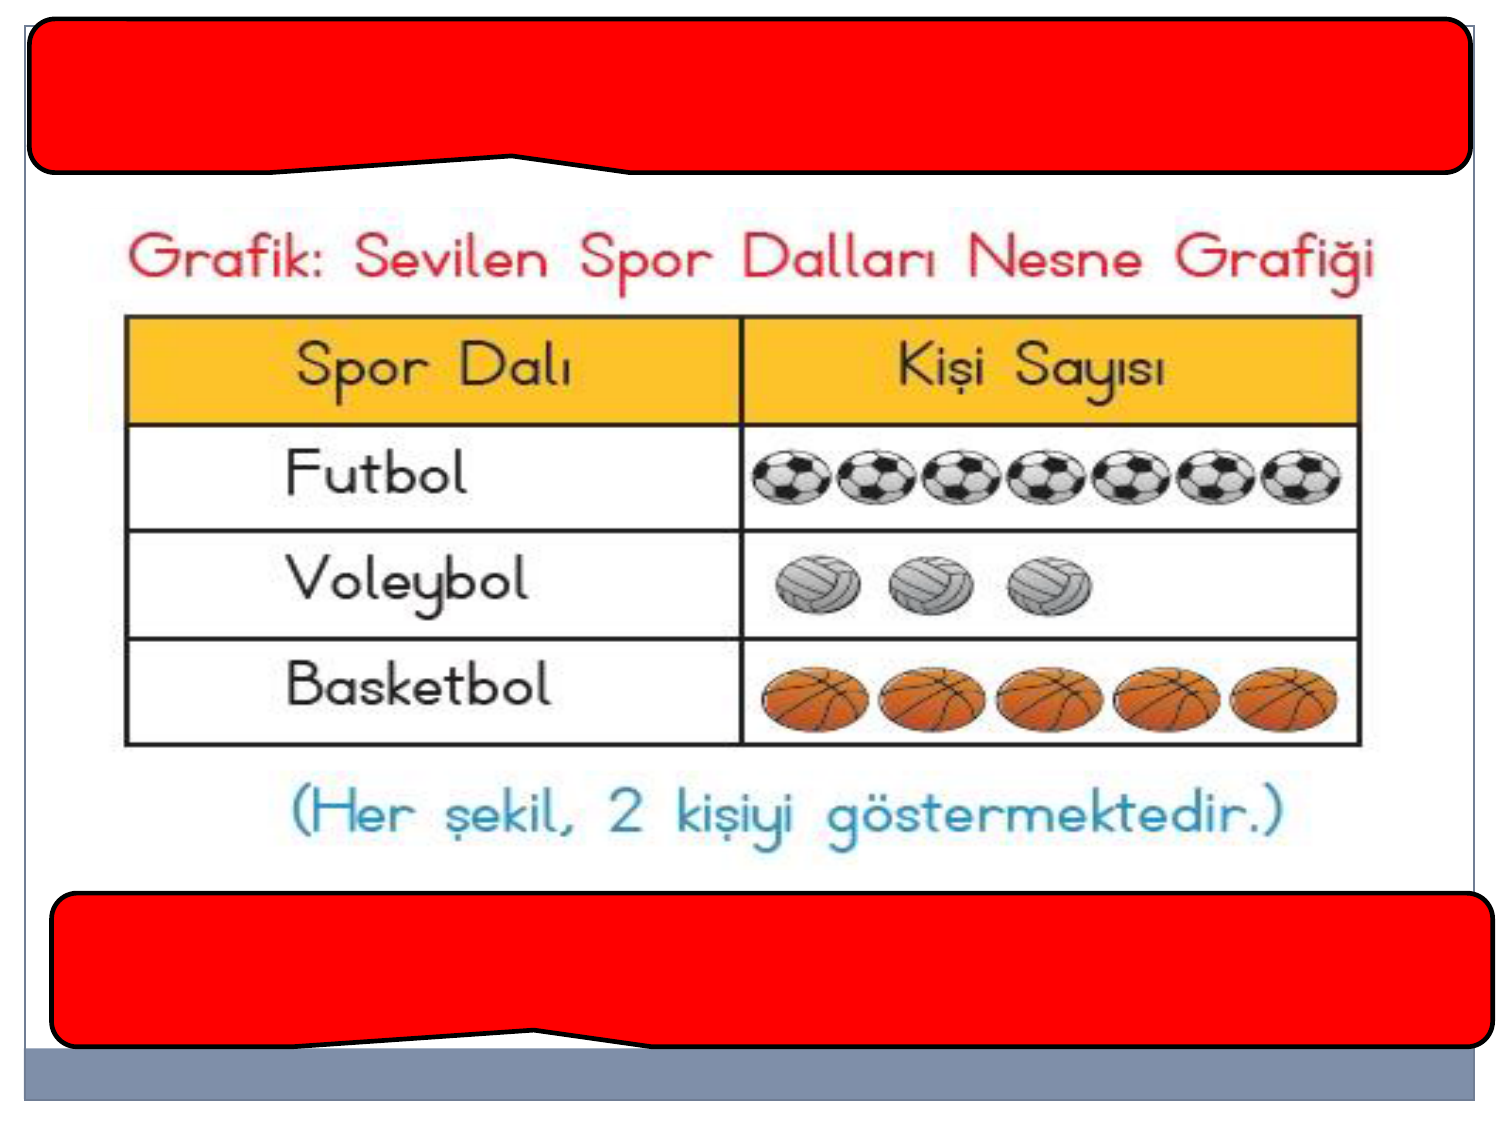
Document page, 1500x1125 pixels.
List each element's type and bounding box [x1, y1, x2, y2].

text_box [29, 18, 1471, 173]
picture [88, 207, 1400, 870]
text_box [51, 893, 1493, 1047]
